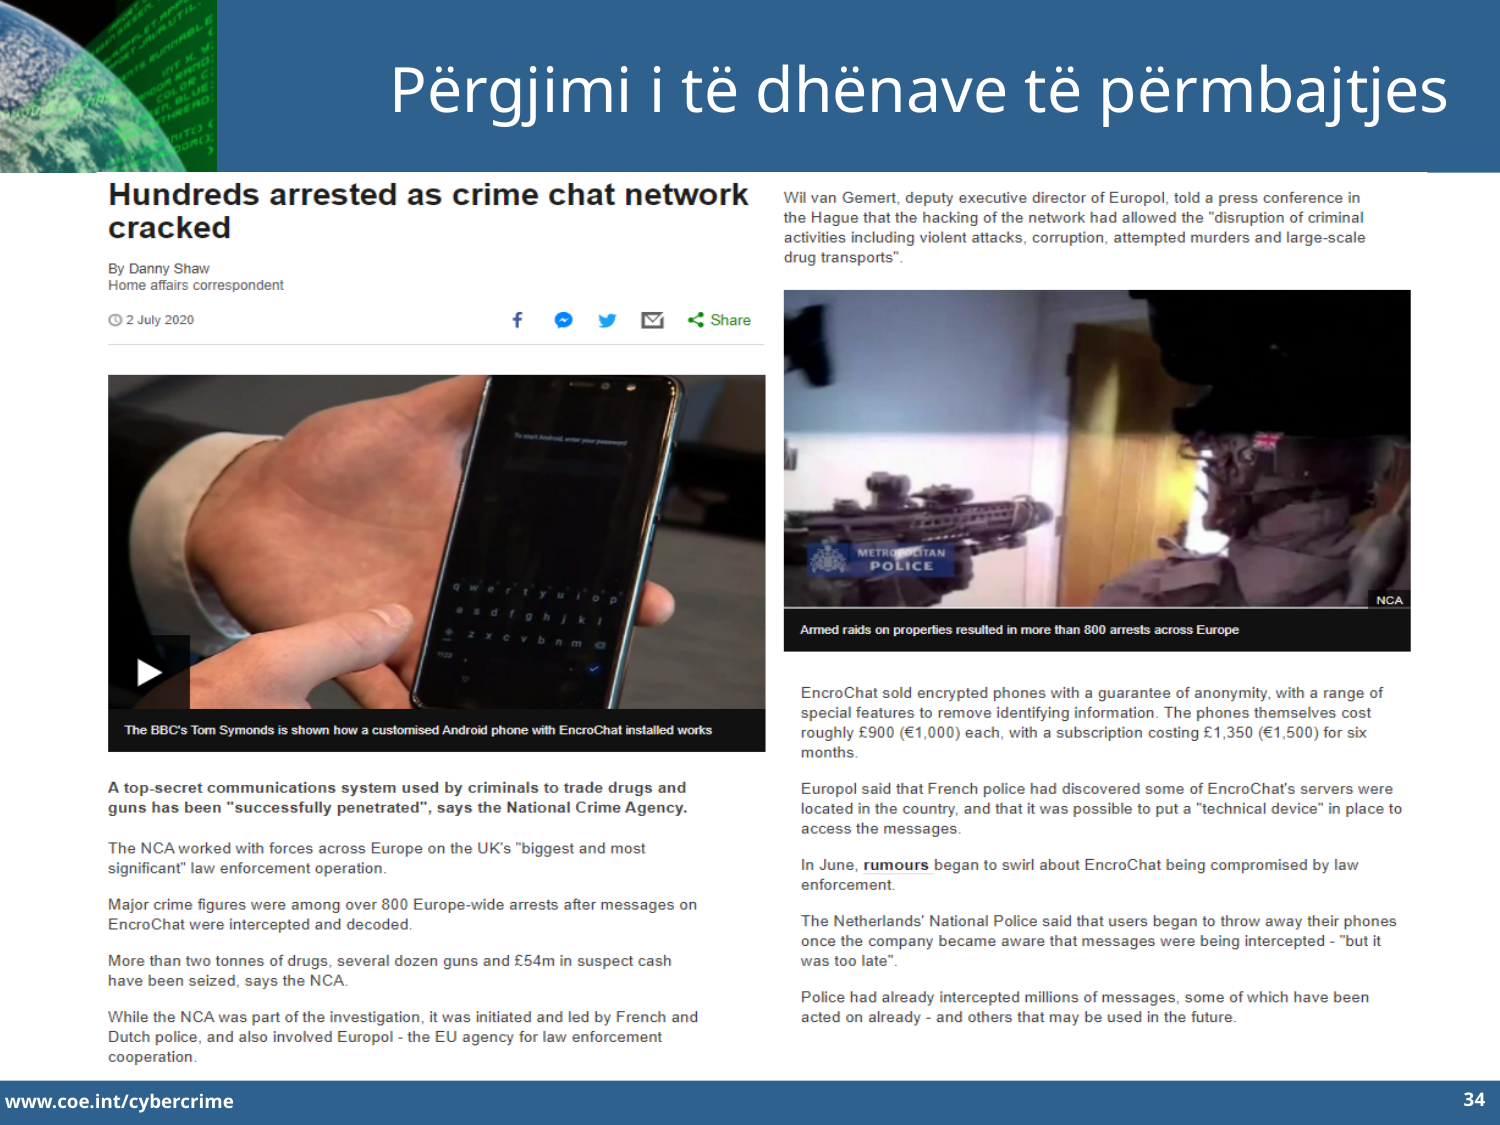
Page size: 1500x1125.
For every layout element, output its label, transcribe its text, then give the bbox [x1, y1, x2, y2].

text_box Përgjimi i të dhënave të përmbajtjes [230, 42, 1483, 133]
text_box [96, 172, 1428, 1074]
picture [0, 0, 217, 173]
